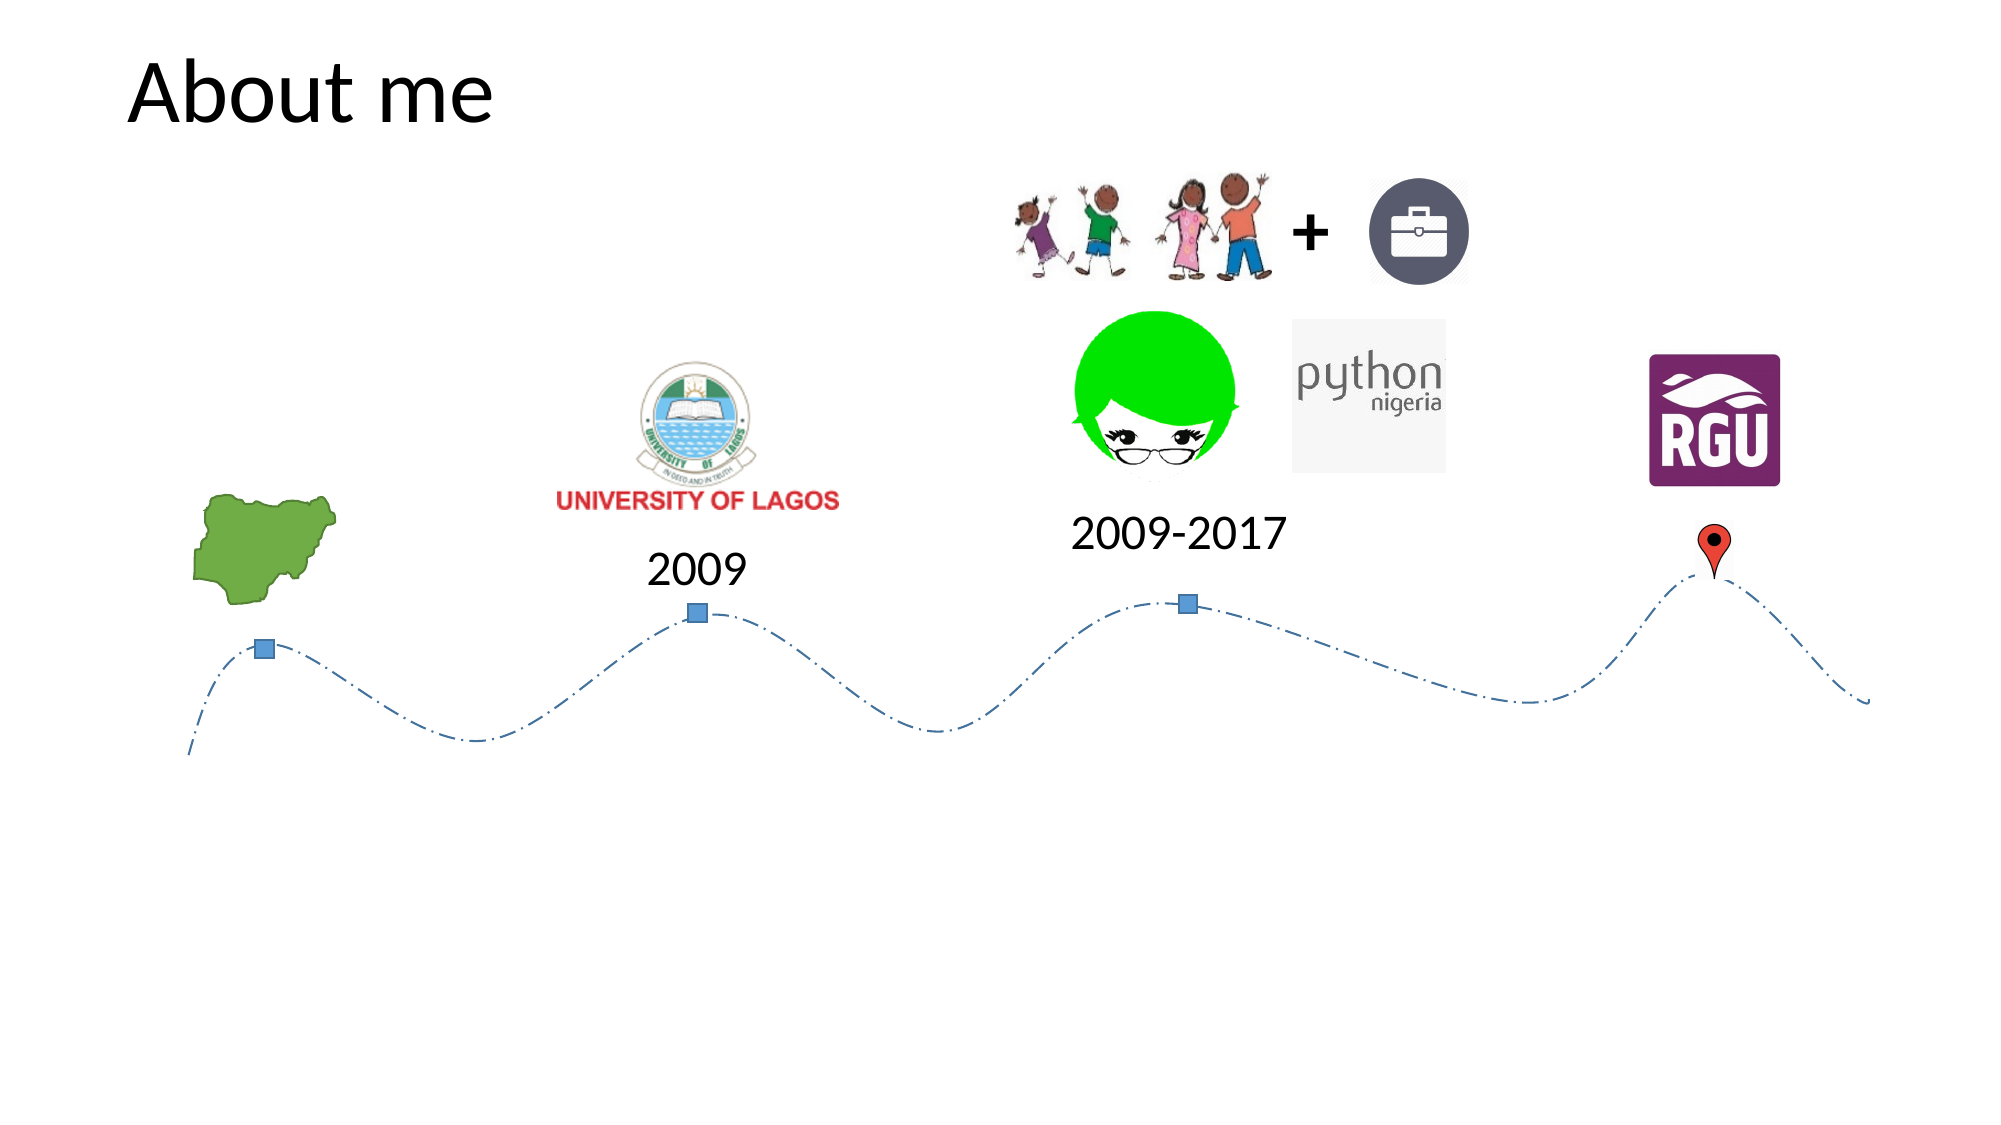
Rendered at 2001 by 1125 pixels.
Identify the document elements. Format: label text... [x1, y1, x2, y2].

text_box [687, 603, 708, 623]
text_box 2009-2017 [1055, 491, 1313, 567]
text_box 2009 [631, 535, 806, 603]
picture [1014, 170, 1272, 282]
text_box About me [112, 23, 729, 149]
picture [1292, 319, 1446, 474]
picture [1648, 349, 1782, 488]
text_box [192, 493, 337, 606]
picture [1062, 304, 1250, 492]
picture [1369, 178, 1469, 285]
picture [1695, 520, 1734, 580]
text_box [187, 574, 1871, 756]
picture [507, 353, 864, 535]
text_box [254, 639, 275, 659]
text_box + [1272, 173, 1355, 279]
text_box [1178, 594, 1198, 614]
